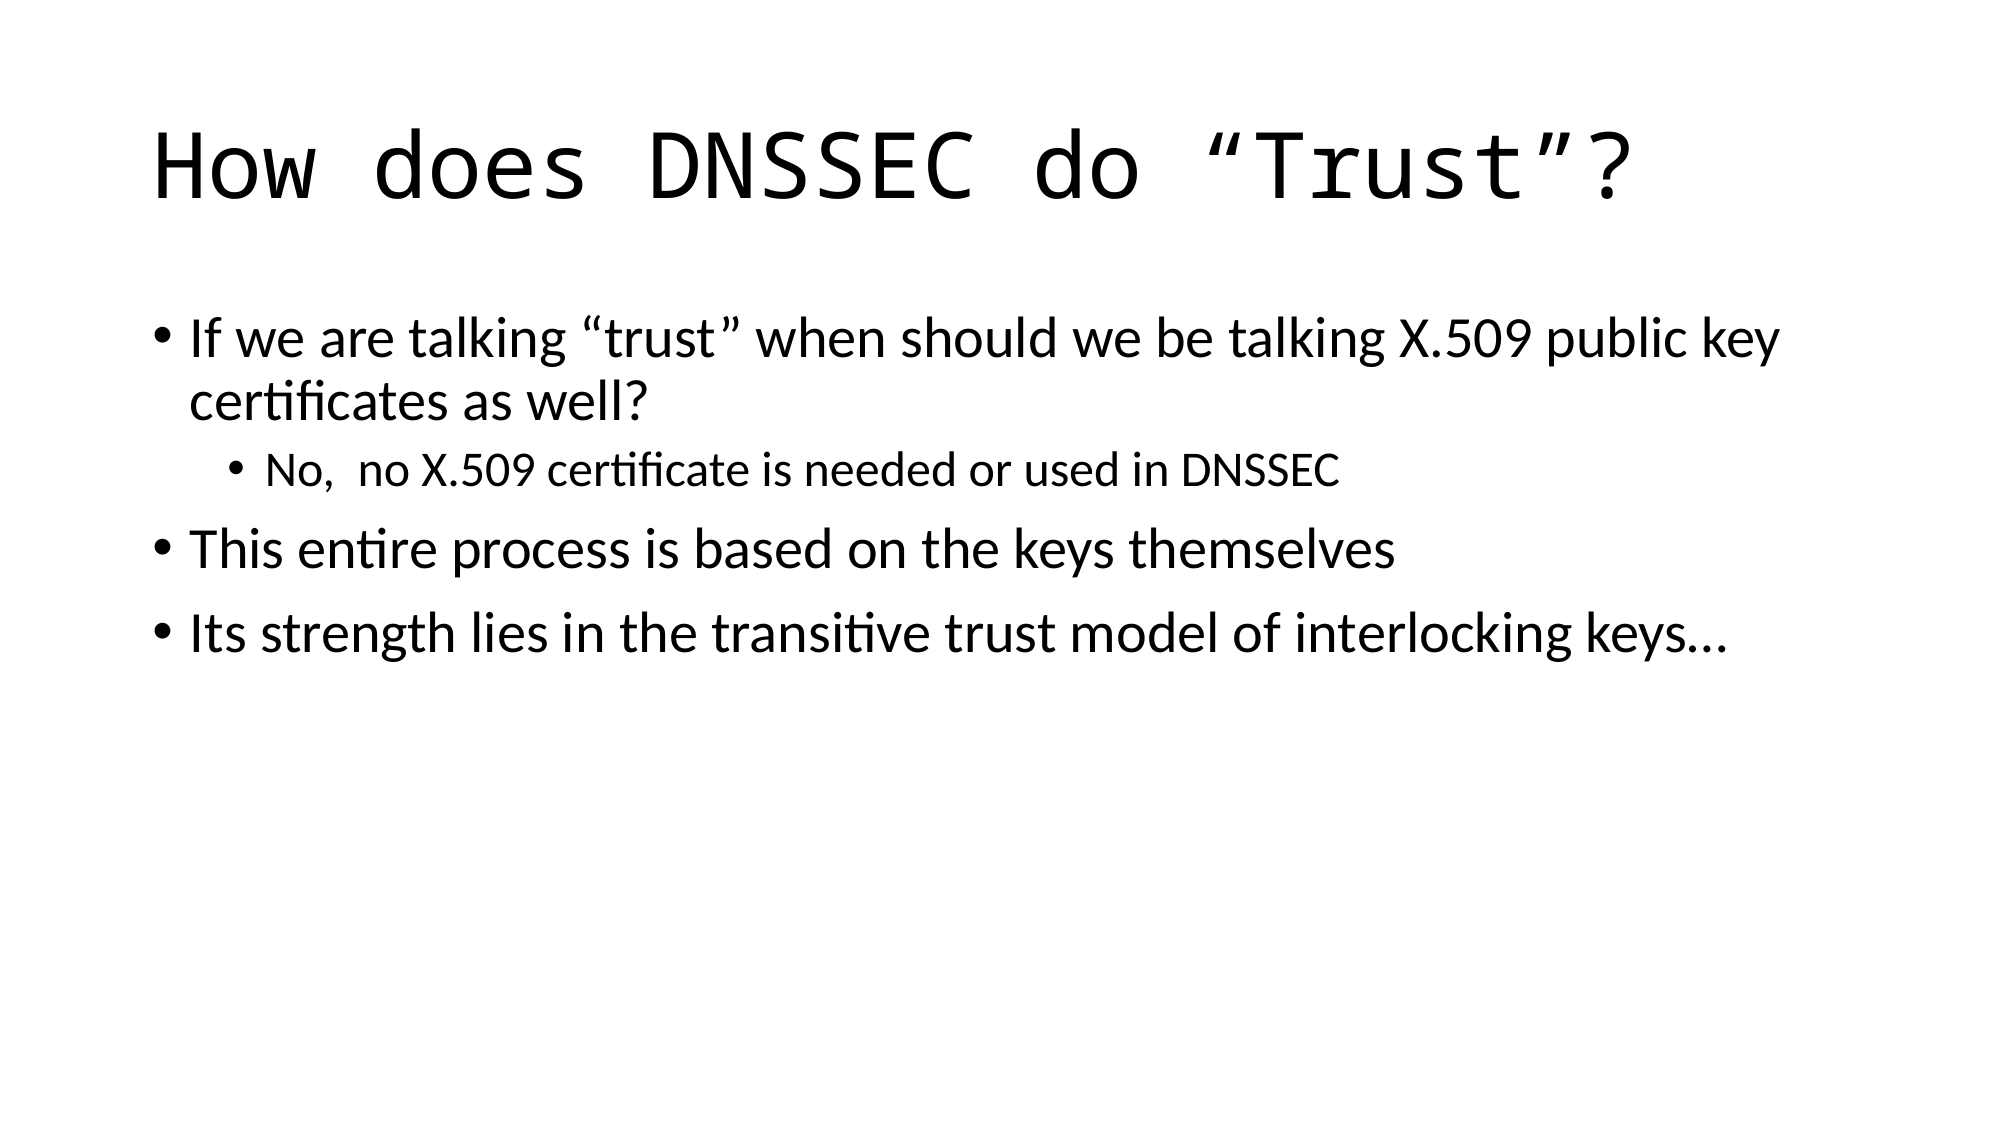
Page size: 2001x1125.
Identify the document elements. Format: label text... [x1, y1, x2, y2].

title How does DNSSEC do “Trust”? [137, 59, 1863, 278]
list If we are talking “trust” when should we be talking X.509 public key certificates as well? No, no X.509 certificate is needed or used in DNSSEC This entire process is based on the keys themselves Its strength lies in the transitive trust model of interlocking keys… [137, 299, 1863, 1014]
